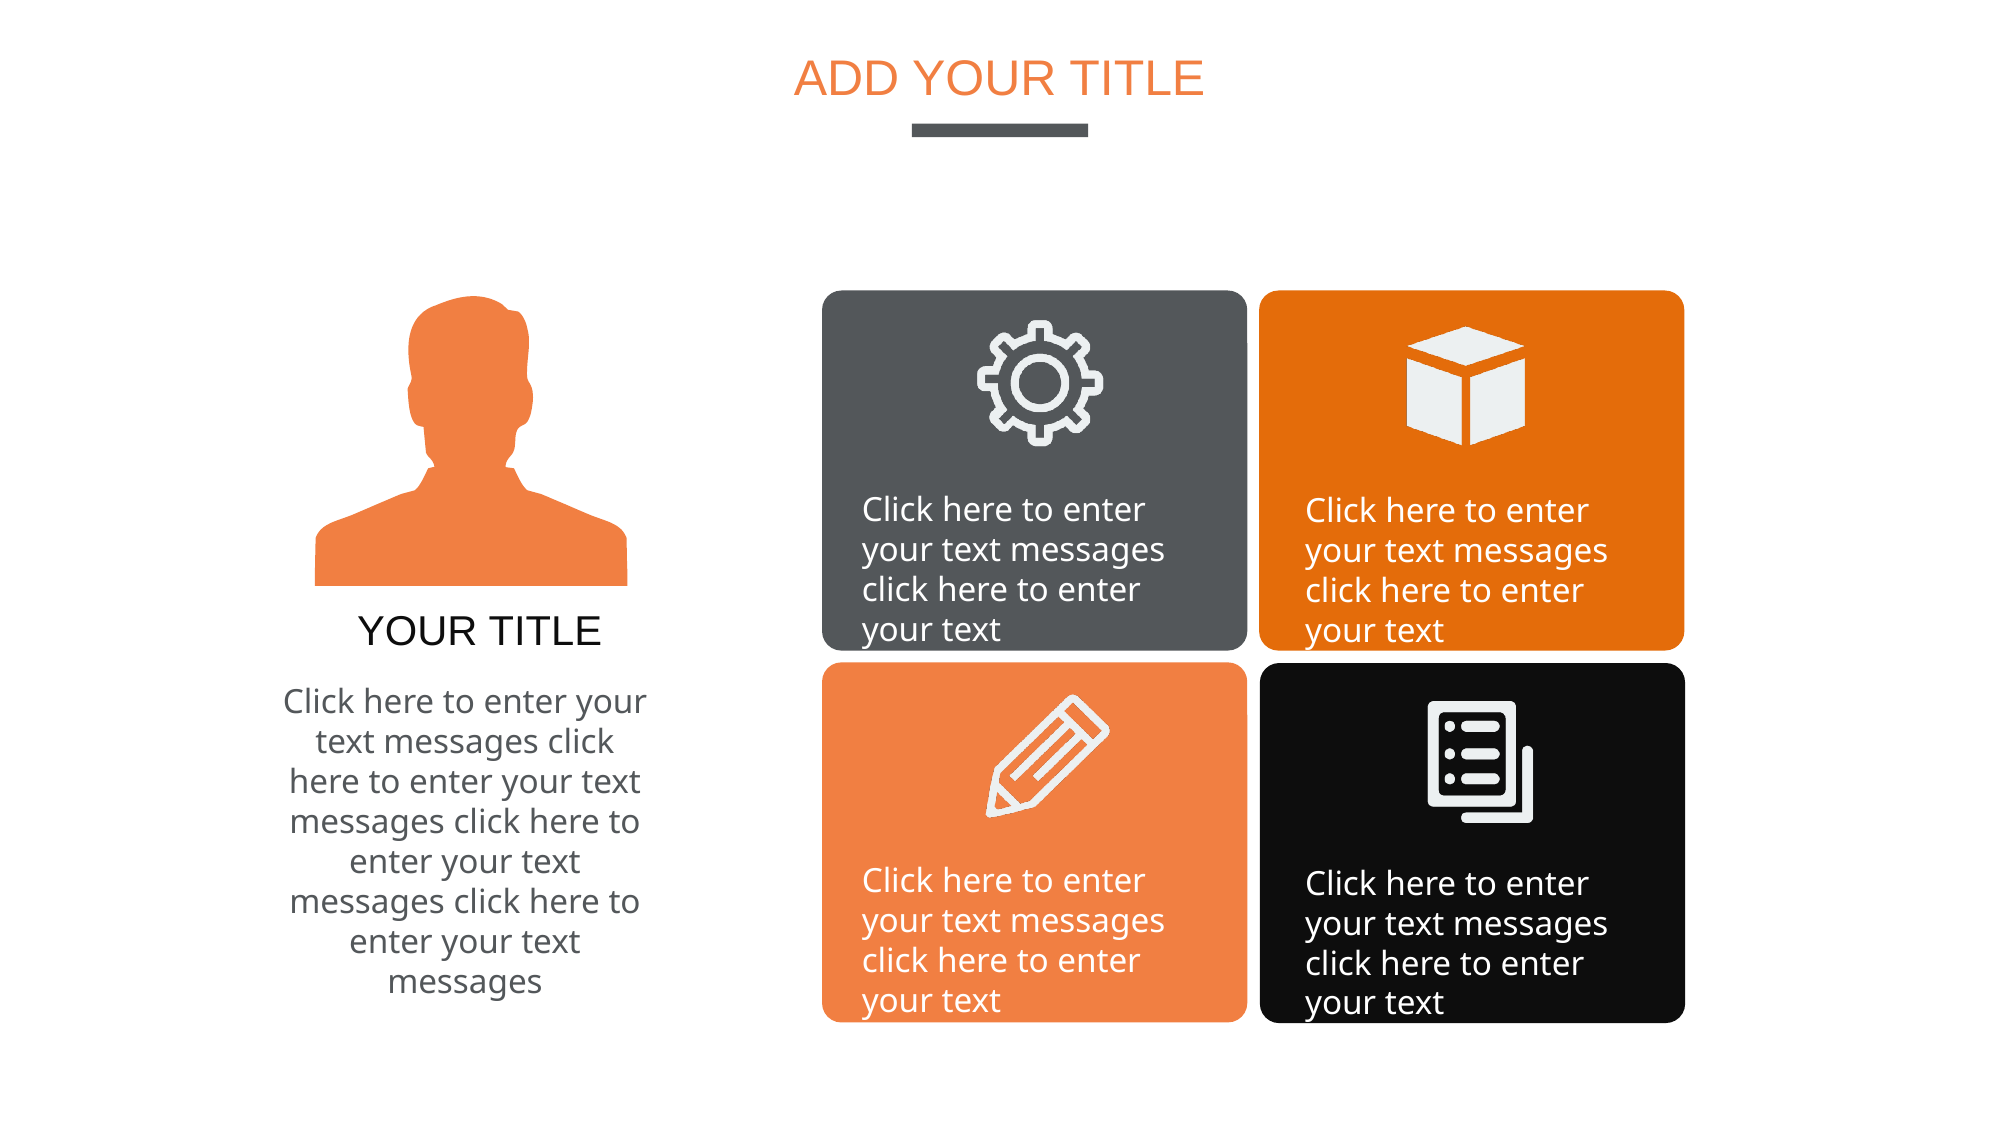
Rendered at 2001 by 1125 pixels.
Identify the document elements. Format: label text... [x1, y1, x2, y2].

text_box [1257, 660, 1688, 1026]
text_box Click here to enter your text messages click here to enter your text [847, 852, 1232, 1027]
text_box [314, 296, 628, 586]
text_box [819, 660, 1250, 1025]
text_box Click here to enter your text messages click here to enter your text [1290, 854, 1675, 1029]
text_box Click here to enter your text messages click here to enter your text [847, 481, 1232, 656]
text_box YOUR TITLE [342, 596, 617, 662]
picture [1418, 701, 1541, 823]
picture [966, 310, 1112, 456]
picture [985, 694, 1110, 819]
text_box [819, 288, 1250, 653]
text_box Click here to enter your text messages click here to enter your text [1290, 481, 1675, 656]
text_box [910, 121, 1090, 139]
text_box [1257, 288, 1687, 653]
text_box Click here to enter your text messages click here to enter your text messages click here to enter your text messages click here to enter your text messages [267, 673, 663, 1008]
picture [1393, 314, 1537, 457]
text_box ADD YOUR TITLE [779, 37, 1221, 113]
